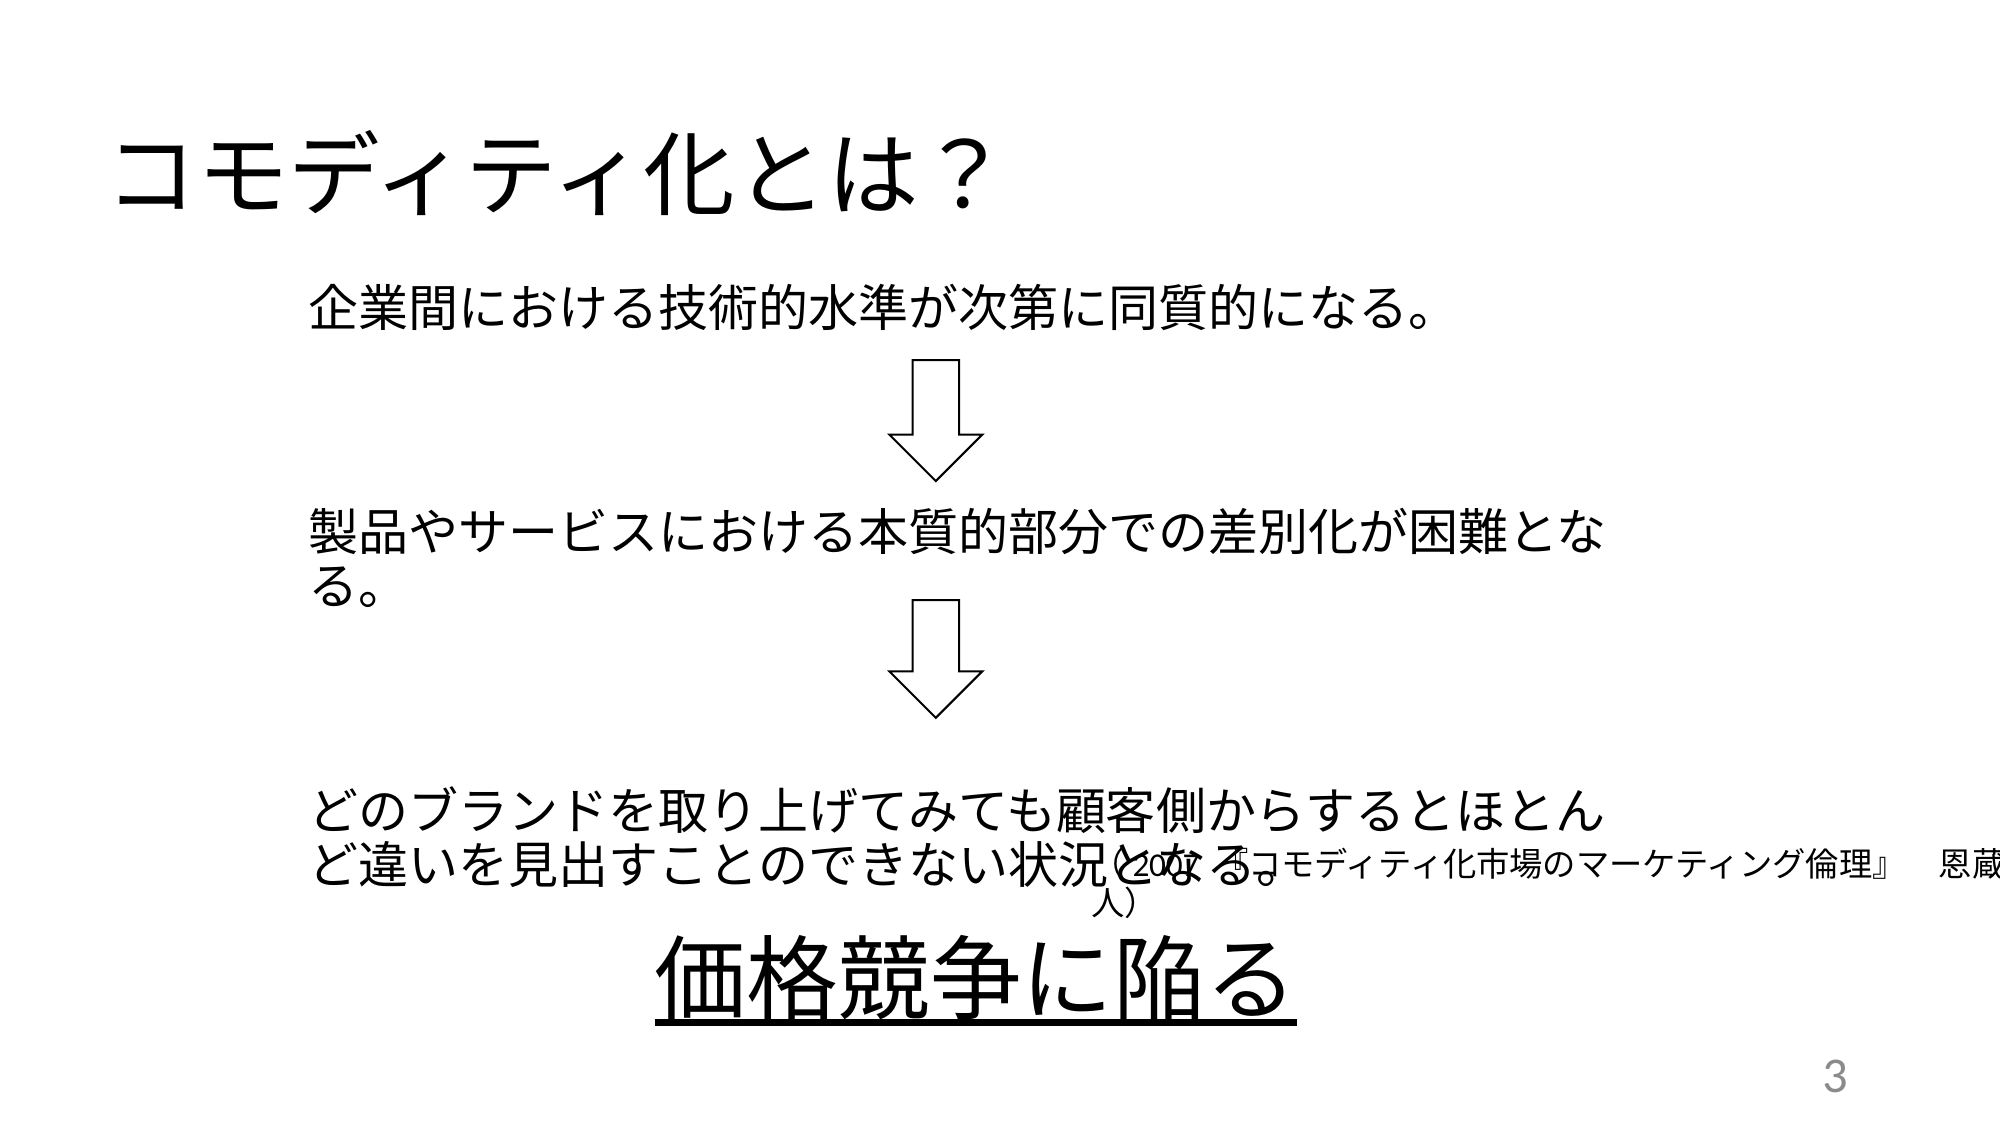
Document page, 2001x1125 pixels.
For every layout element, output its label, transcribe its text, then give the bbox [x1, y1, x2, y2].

slide_number 3 [1412, 1042, 1863, 1103]
text_box [886, 359, 985, 483]
text_box [886, 599, 985, 720]
title コモディティ化とは？ [90, 71, 1816, 286]
text_box 価格競争に陥る [160, 913, 1792, 1039]
text_box （2007 『コモディティ化市場のマーケティング倫理』 恩蔵 直人） [1076, 835, 2000, 930]
list 企業間における技術的水準が次第に同質的になる。 製品やサービスにおける本質的部分での差別化が困難となる。 どのブランドを取り上げてみても顧客側からするとほとんど違いを見出すことのできない状況となる。 [293, 275, 1659, 913]
